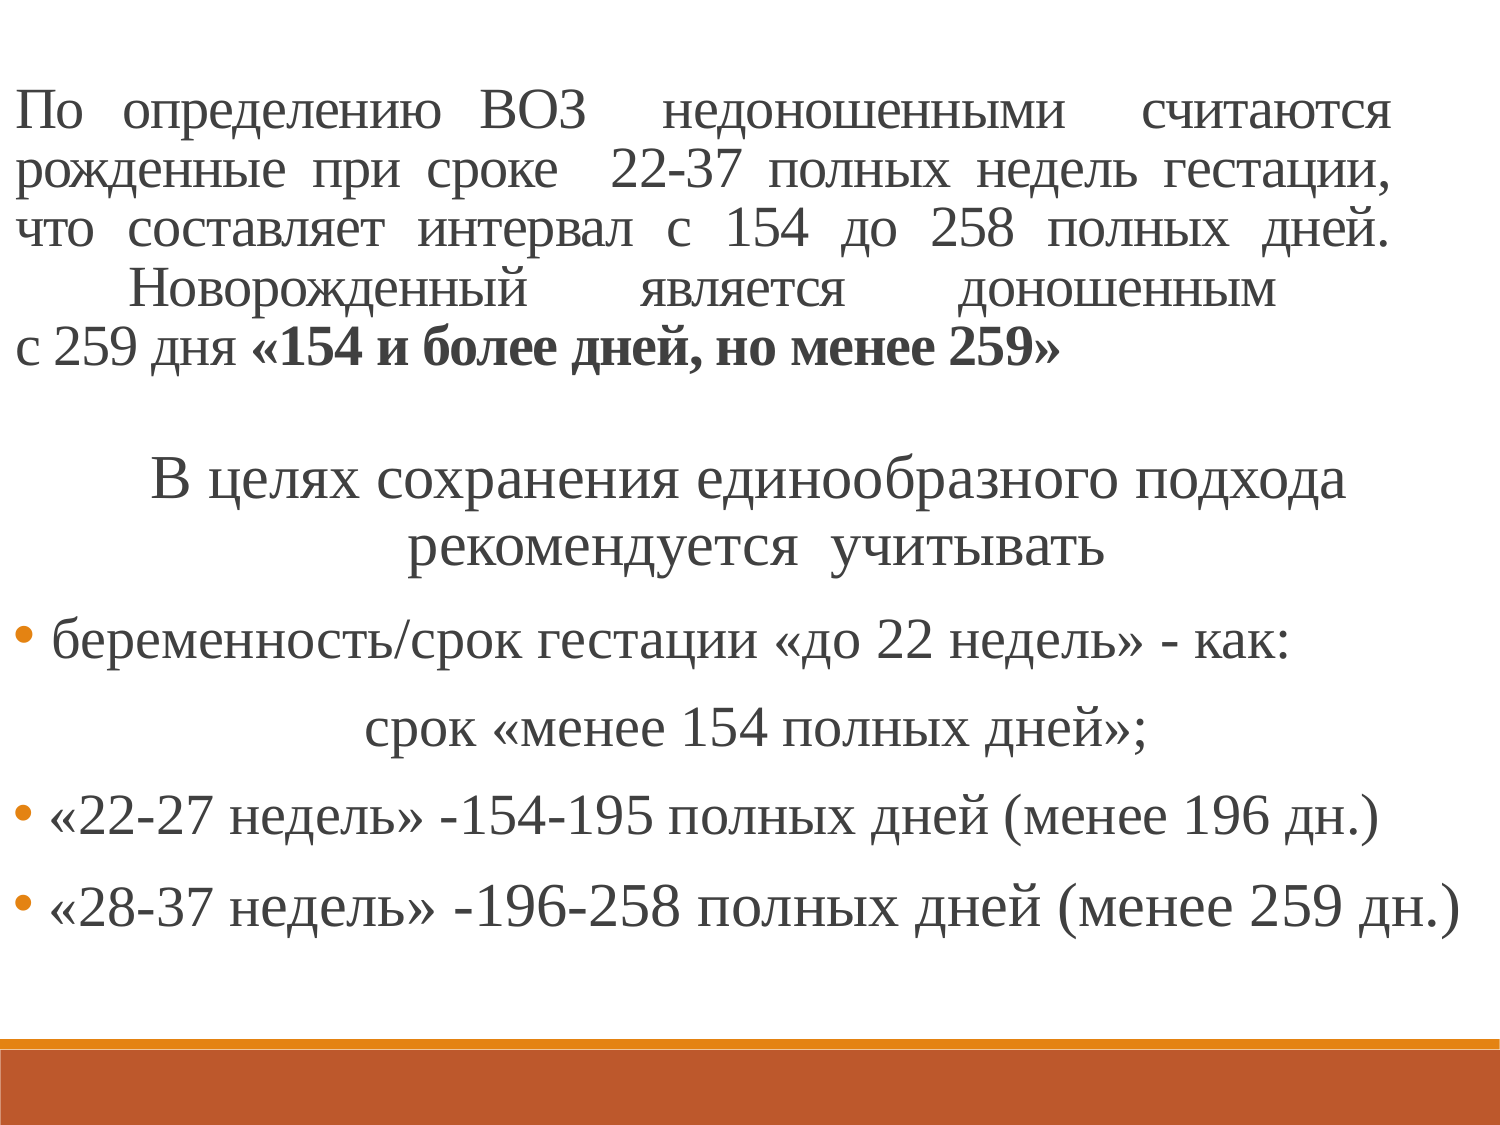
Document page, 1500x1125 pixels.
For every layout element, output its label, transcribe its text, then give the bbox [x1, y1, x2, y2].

list В целях сохранения единообразного подхода рекомендуется учитывать беременность/срок гестации «до 22 недель» - как: срок «менее 154 полных дней»; «22-27 недель» -154-195 полных дней (менее 196 дн.) «28-37 недель» -196-258 полных дней (менее 259 дн.) [0, 361, 1500, 958]
title По определению ВОЗ недоношенными считаются рожденные при сроке 22-37 полных недель гестации, что составляет интервал с 154 до 258 полных дней. Новорожденный является доношенным с 259 дня «154 и более дней, но менее 259» [0, 0, 1406, 361]
